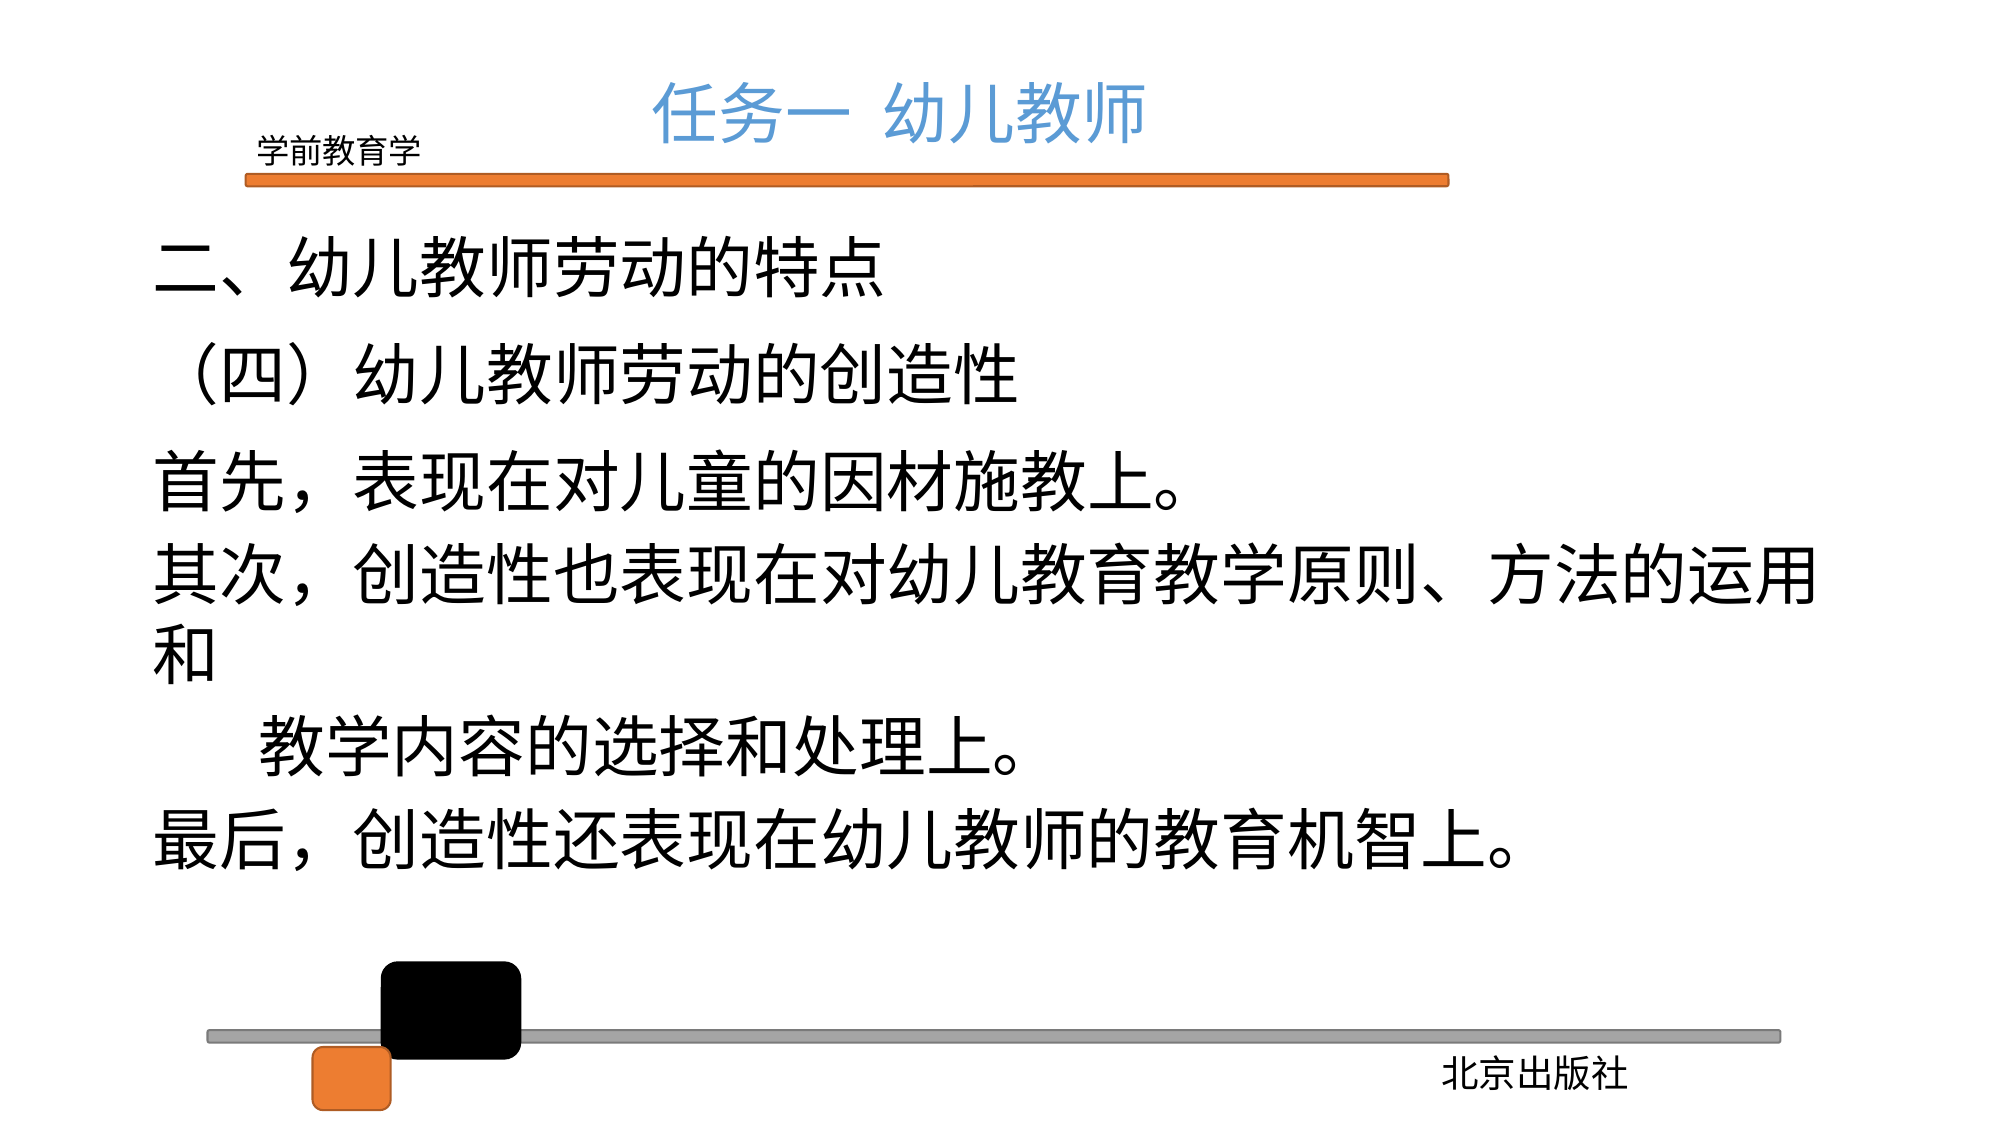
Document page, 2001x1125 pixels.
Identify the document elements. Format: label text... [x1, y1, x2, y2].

text_box 二、幼儿教师劳动的特点 （四）幼儿教师劳动的创造性 首先，表现在对儿童的因材施教上。 其次，创造性也表现在对幼儿教育教学原则、方法的运用和 教学内容的选择和处理上。 最后，创造性还表现在幼儿教师的教育机智上。 [137, 218, 1903, 885]
text_box 任务一 幼儿教师 [636, 64, 1164, 160]
